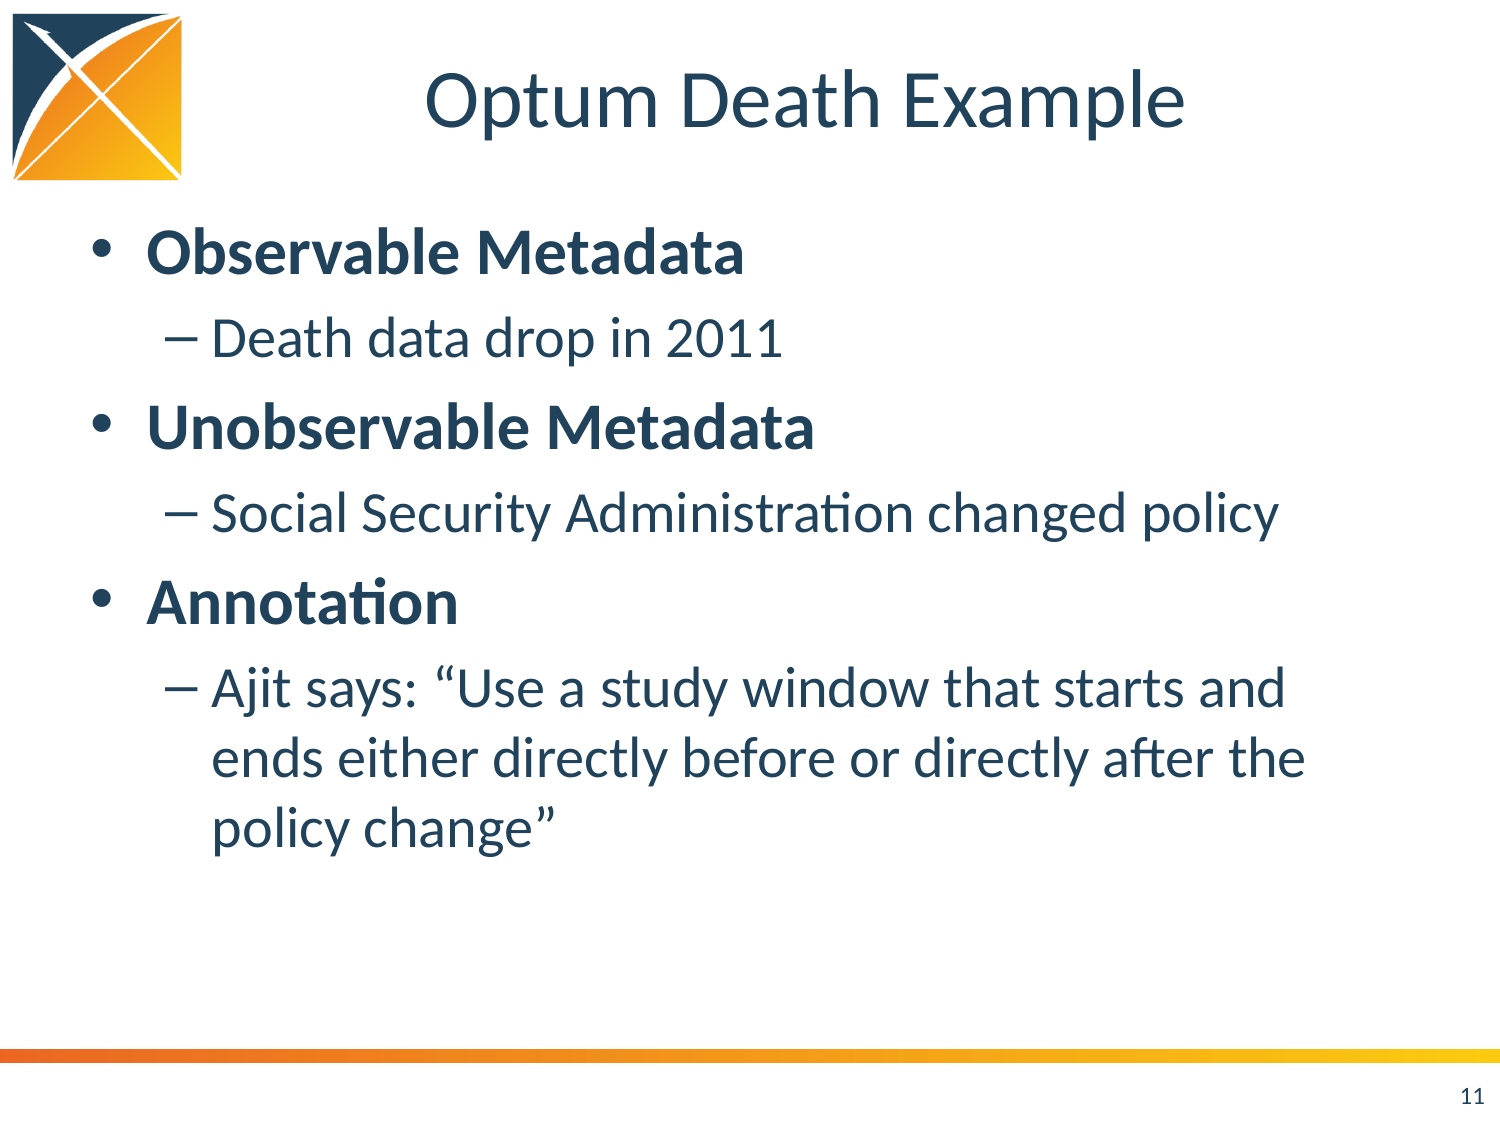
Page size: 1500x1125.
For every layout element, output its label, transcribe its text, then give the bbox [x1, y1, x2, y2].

title Optum Death Example [187, 24, 1425, 163]
list Observable Metadata Death data drop in 2011 Unobservable Metadata Social Security Administration changed policy Annotation Ajit says: “Use a study window that starts and ends either directly before or directly after the policy change” [75, 200, 1425, 1005]
picture [0, 0, 206, 200]
slide_number 11 [1149, 1065, 1500, 1125]
